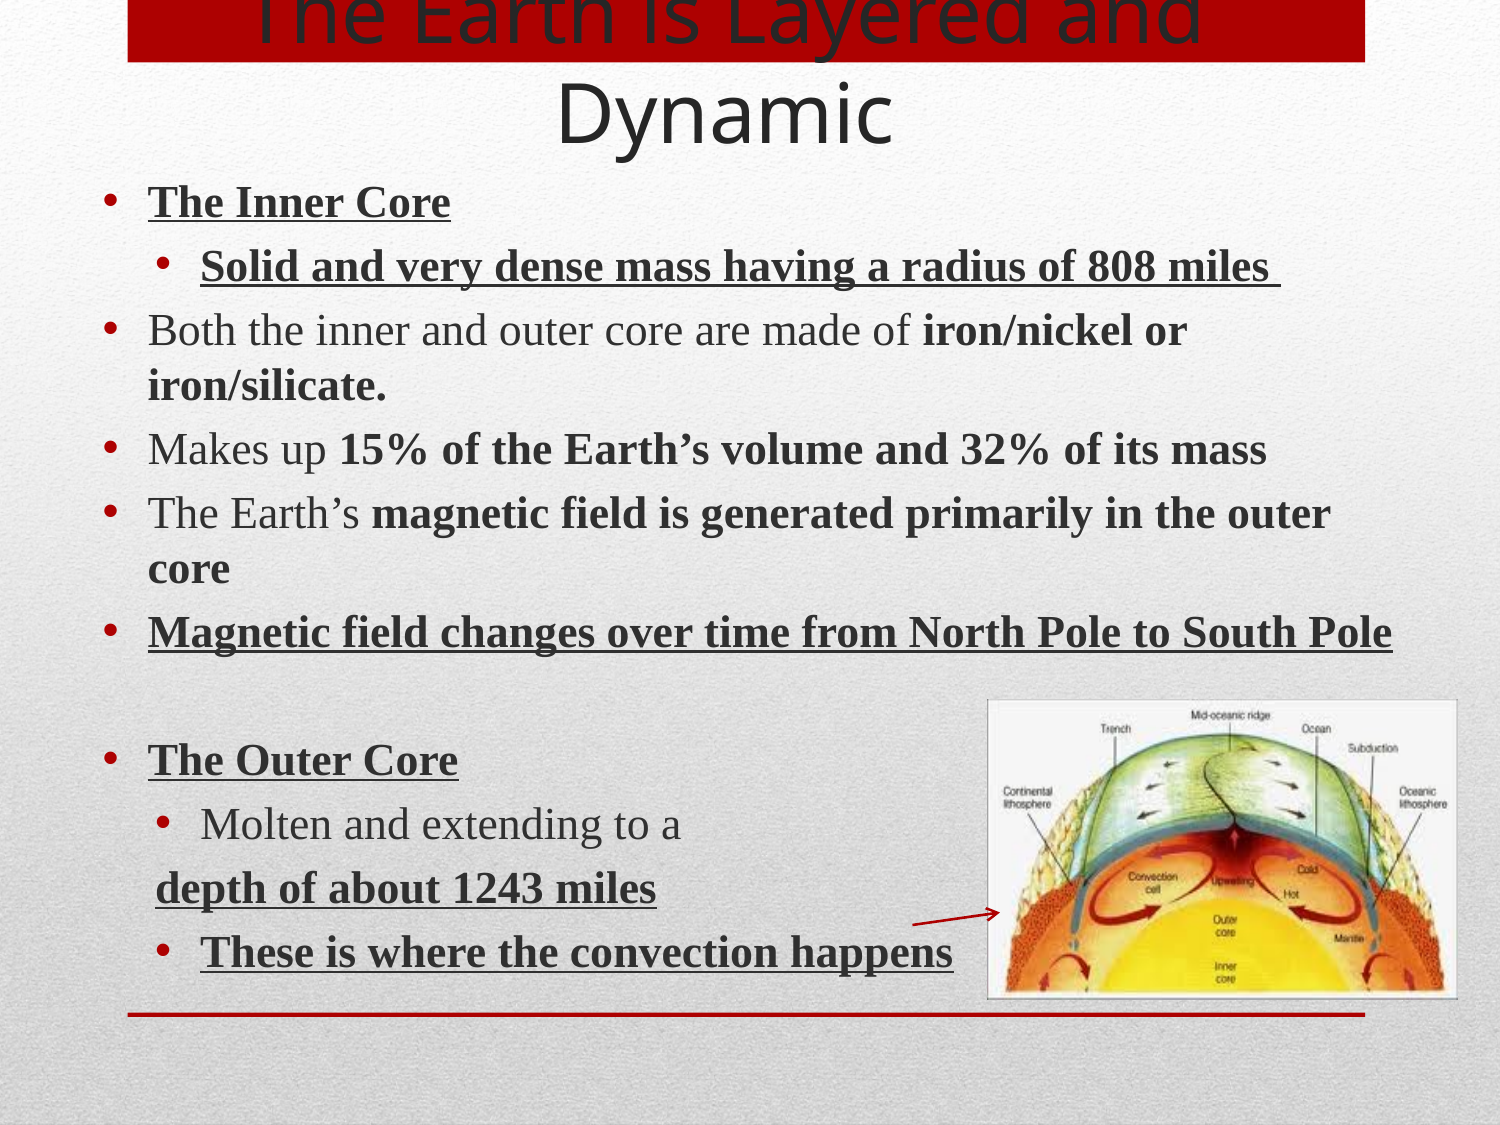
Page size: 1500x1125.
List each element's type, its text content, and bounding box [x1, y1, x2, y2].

picture [986, 699, 1459, 1001]
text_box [911, 911, 1001, 926]
text_box The Earth is Layered and Dynamic [75, 0, 1375, 168]
list The Inner Core Solid and very dense mass having a radius of 808 miles Both the inner and outer core are made of iron/nickel or iron/silicate. Makes up 15% of the Earth’s volume and 32% of its mass The Earth’s magnetic field is generated primarily in the outer core Magnetic field changes over time from North Pole to South Pole The Outer Core Molten and extending to a depth of about 1243 miles These is where the convection happens [87, 125, 1438, 1050]
